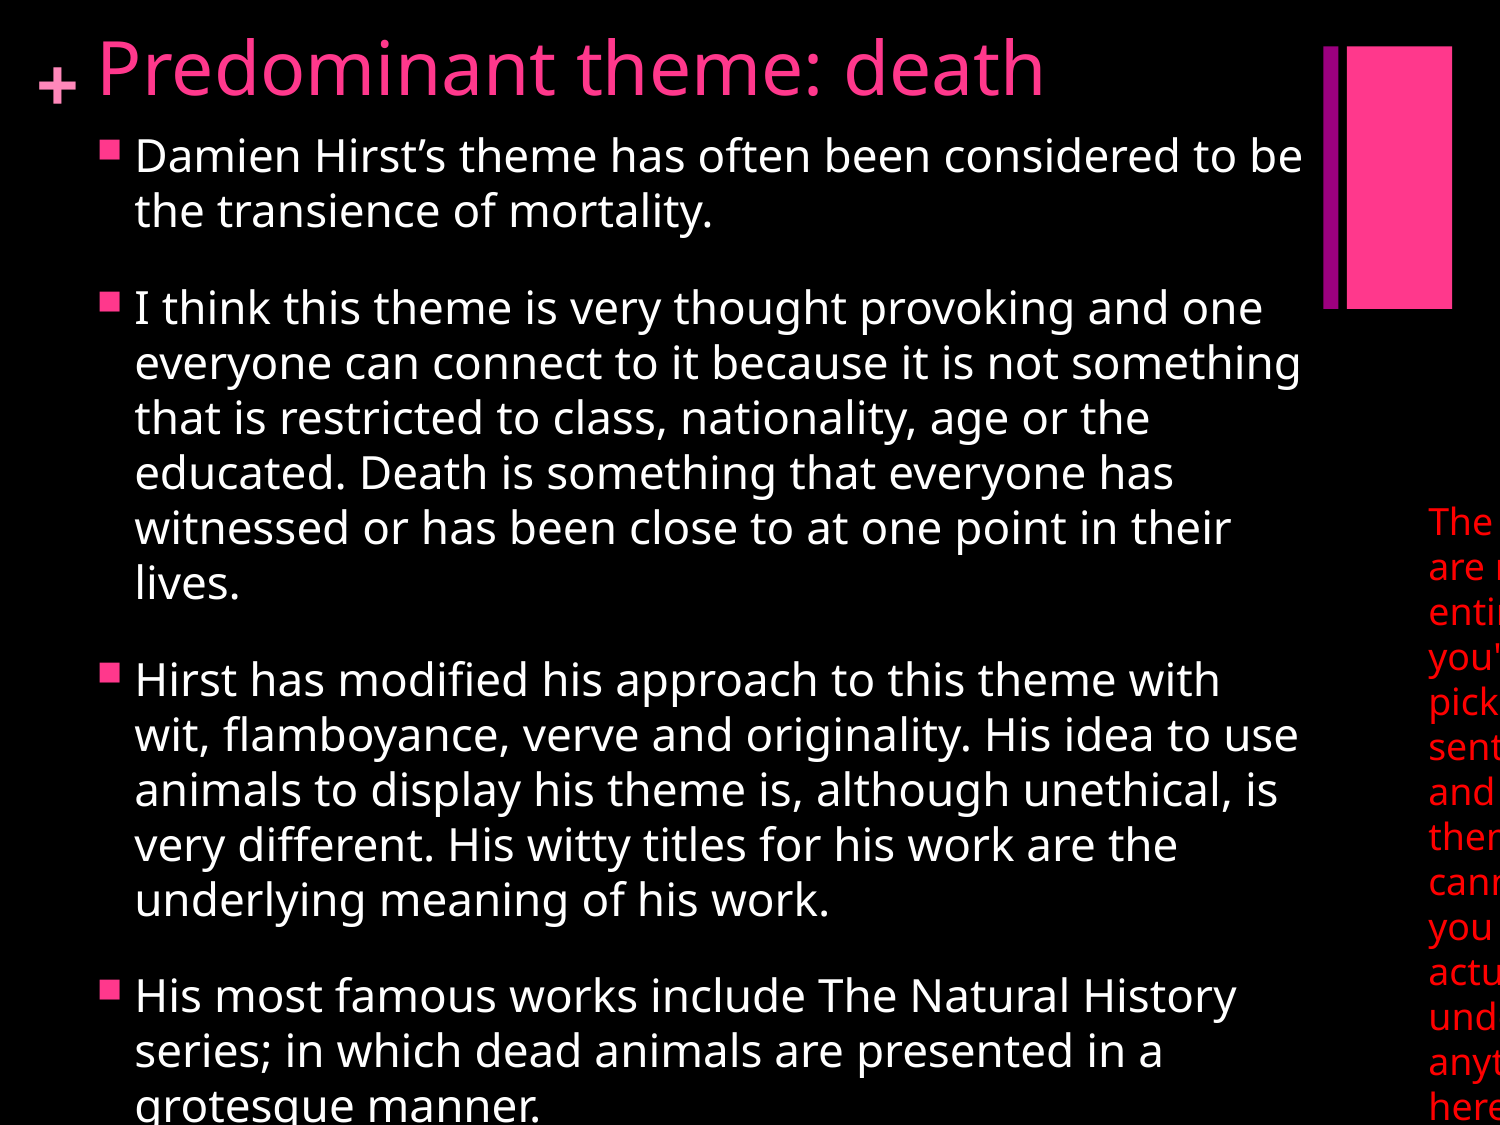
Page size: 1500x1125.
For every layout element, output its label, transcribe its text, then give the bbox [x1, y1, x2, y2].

text_box The words are not entirely yours you've e picked up sentences and put theme here, I cannot see if you have actually understood anything here [1413, 490, 1500, 1125]
title Predominant theme: death [81, 12, 1322, 119]
list Damien Hirst’s theme has often been considered to be the transience of mortality. I think this theme is very thought provoking and one everyone can connect to it because it is not something that is restricted to class, nationality, age or the educated. Death is something that everyone has witnessed or has been close to at one point in their lives. Hirst has modified his approach to this theme with wit, flamboyance, verve and originality. His idea to use animals to display his theme is, although unethical, is very different. His witty titles for his work are the underlying meaning of his work. His most famous works include The Natural History series; in which dead animals are presented in a grotesque manner. [81, 119, 1322, 1125]
